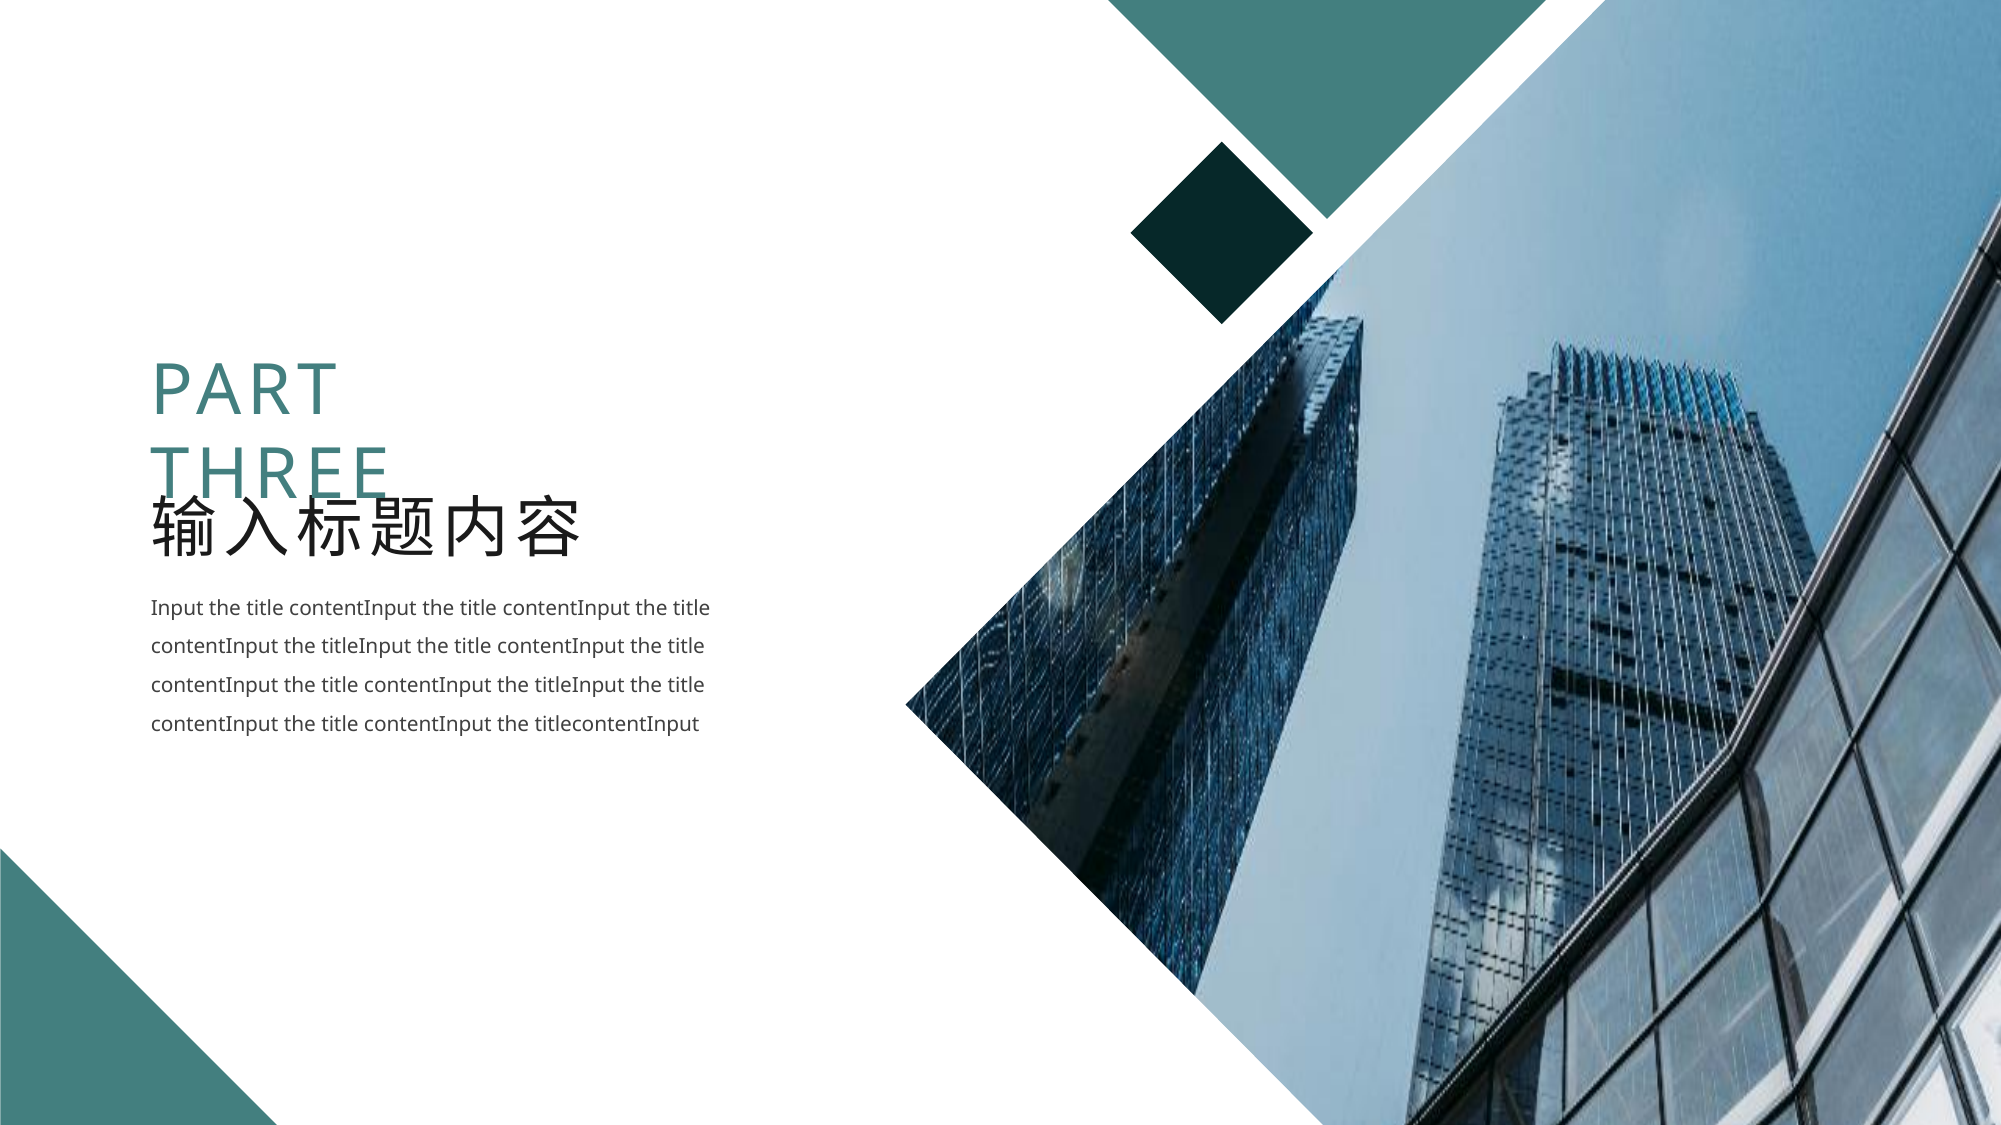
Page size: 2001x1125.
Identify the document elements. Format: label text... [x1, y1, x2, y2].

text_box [905, 0, 2000, 1125]
text_box [0, 846, 279, 1125]
text_box 输入标题内容 [136, 521, 616, 573]
text_box PART THREE [136, 335, 616, 521]
text_box Input the title contentInput the title contentInput the title contentInput the titleInput the title contentInput the title contentInput the title contentInput the titleInput the title contentInput the title contentInput the titlecontentInput [136, 573, 810, 781]
